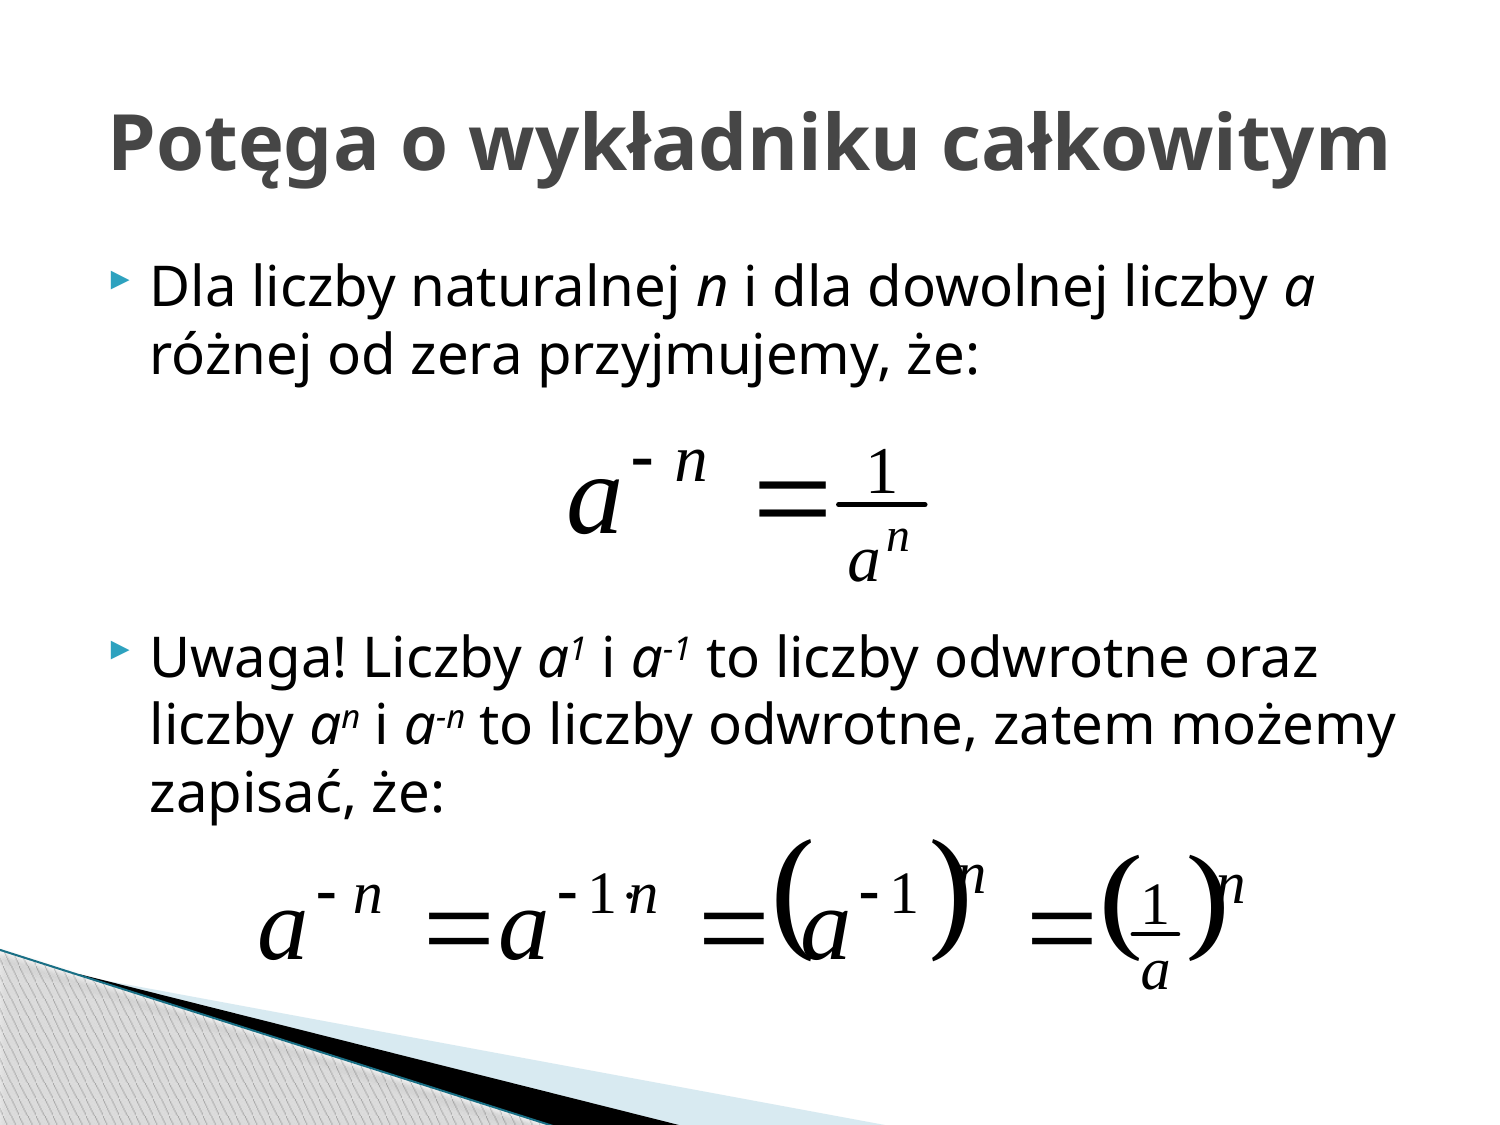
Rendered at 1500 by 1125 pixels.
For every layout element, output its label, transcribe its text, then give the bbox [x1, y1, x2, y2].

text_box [241, 822, 1265, 1012]
title Potęga o wykładniku całkowitym [75, 45, 1425, 233]
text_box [548, 408, 952, 610]
list Dla liczby naturalnej n i dla dowolnej liczby a różnej od zera przyjmujemy, że: Uwaga! Liczby a1 i a-1 to liczby odwrotne oraz liczby an i a-n to liczby odwrotne, zatem możemy zapisać, że: [75, 243, 1425, 986]
